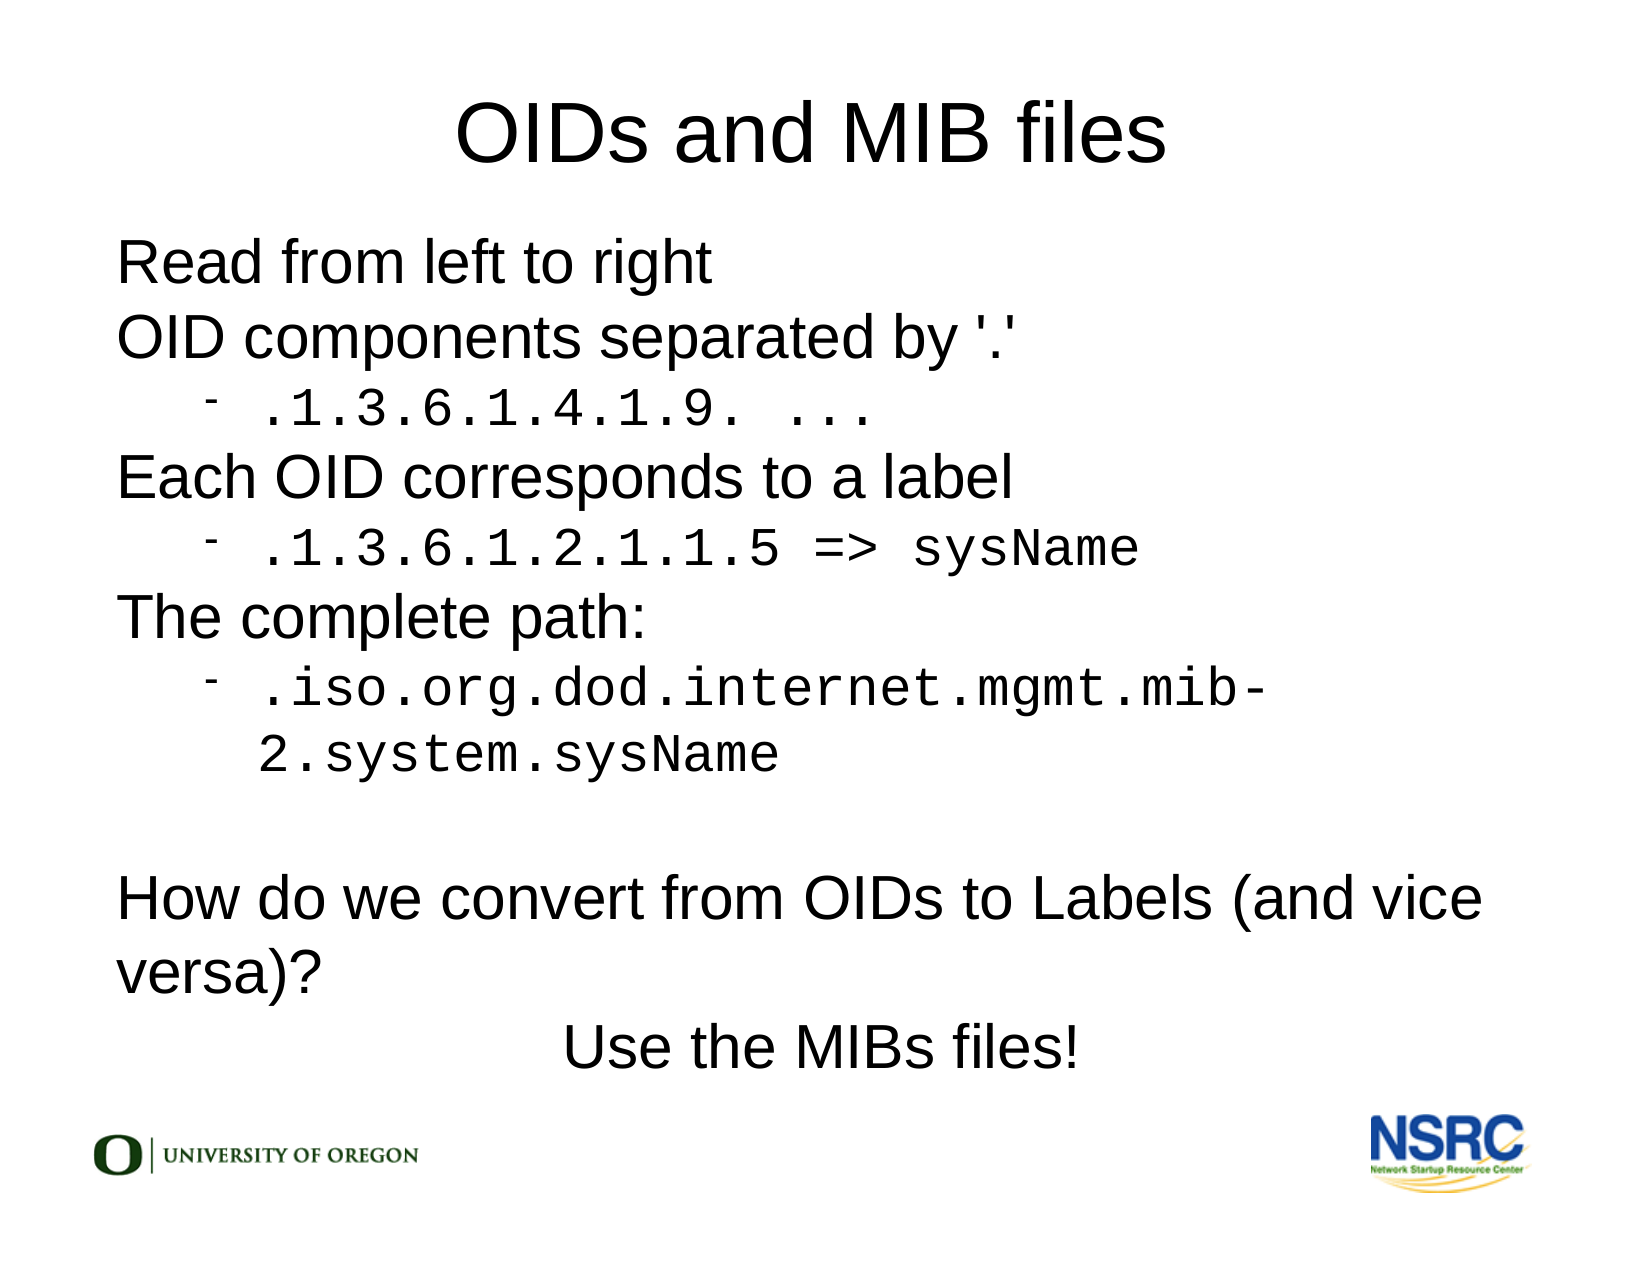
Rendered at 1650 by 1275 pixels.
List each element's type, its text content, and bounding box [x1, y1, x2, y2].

picture [1371, 1114, 1532, 1193]
text_box Read from left to right OID components separated by '.' .1.3.6.1.4.1.9. ... Each OID corresponds to a label .1.3.6.1.2.1.1.5 => sysName The complete path: .iso.org.dod.internet.mgmt.mib-2.system.sysName How do we convert from OIDs to Labels (and vice versa)? Use the MIBs files! [116, 221, 1510, 1114]
picture [92, 1133, 420, 1177]
text_box OIDs and MIB files [133, 58, 1491, 197]
